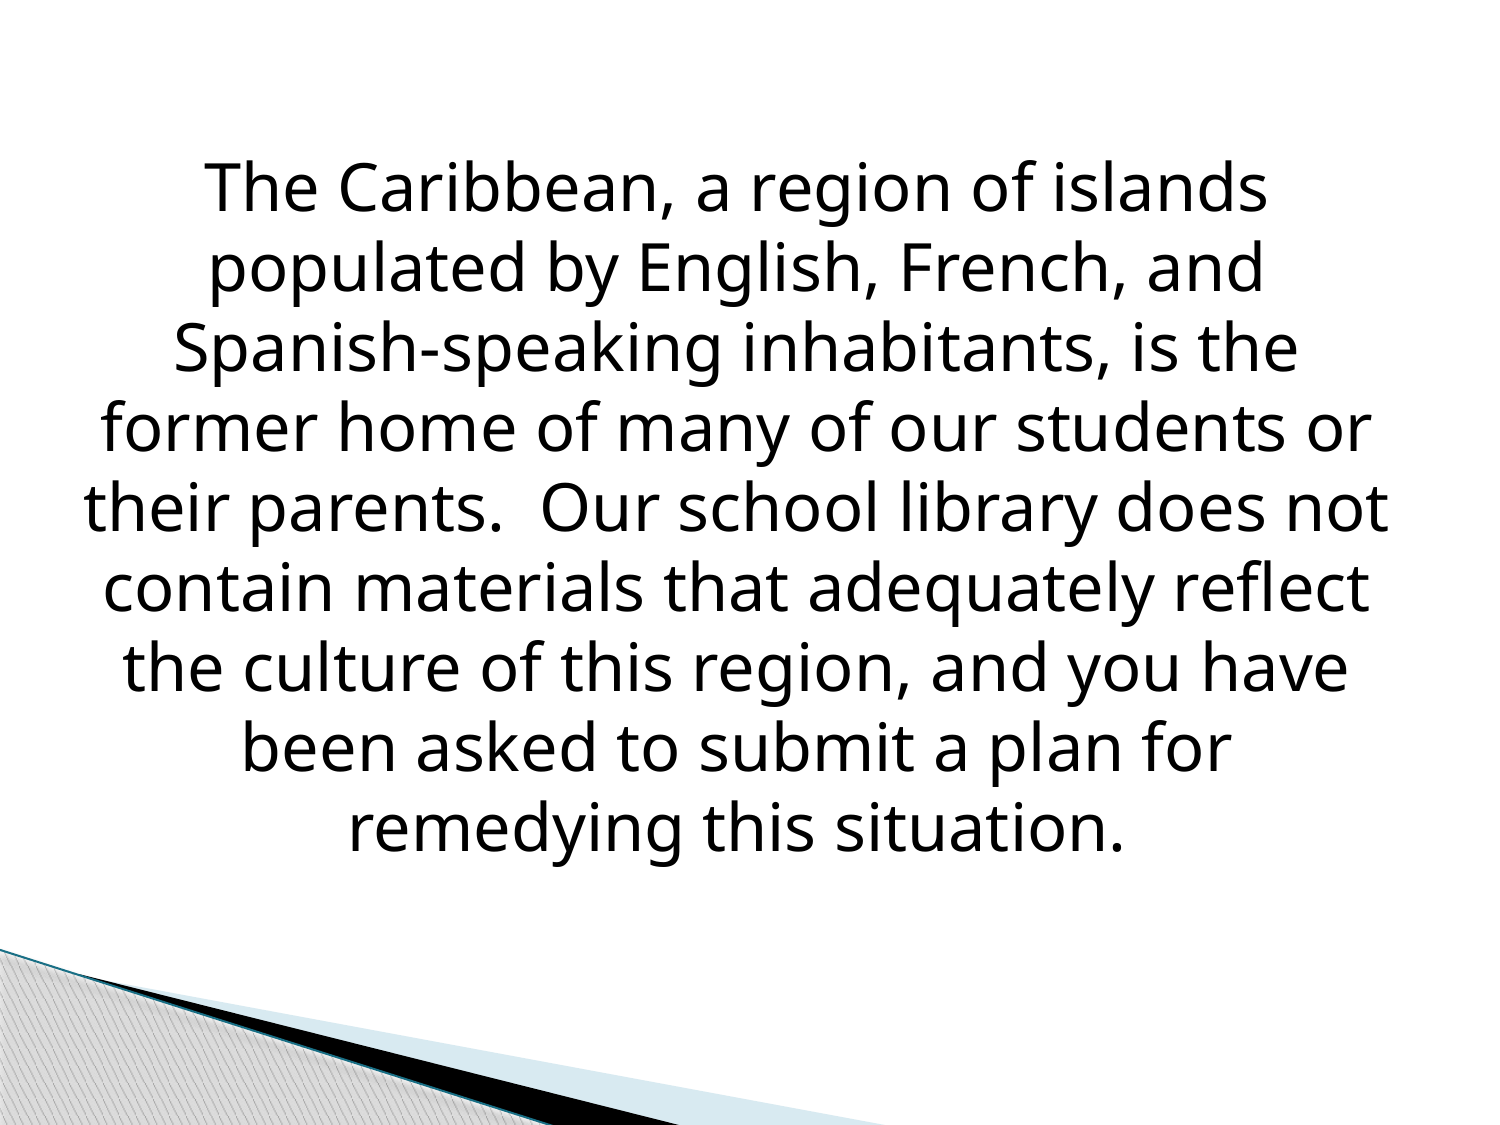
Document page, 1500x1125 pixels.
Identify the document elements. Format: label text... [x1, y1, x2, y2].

text_box The Caribbean, a region of islands populated by English, French, and Spanish-speaking inhabitants, is the former home of many of our students or their parents. Our school library does not contain materials that adequately reflect the culture of this region, and you have been asked to submit a plan for remedying this situation. [62, 137, 1413, 952]
